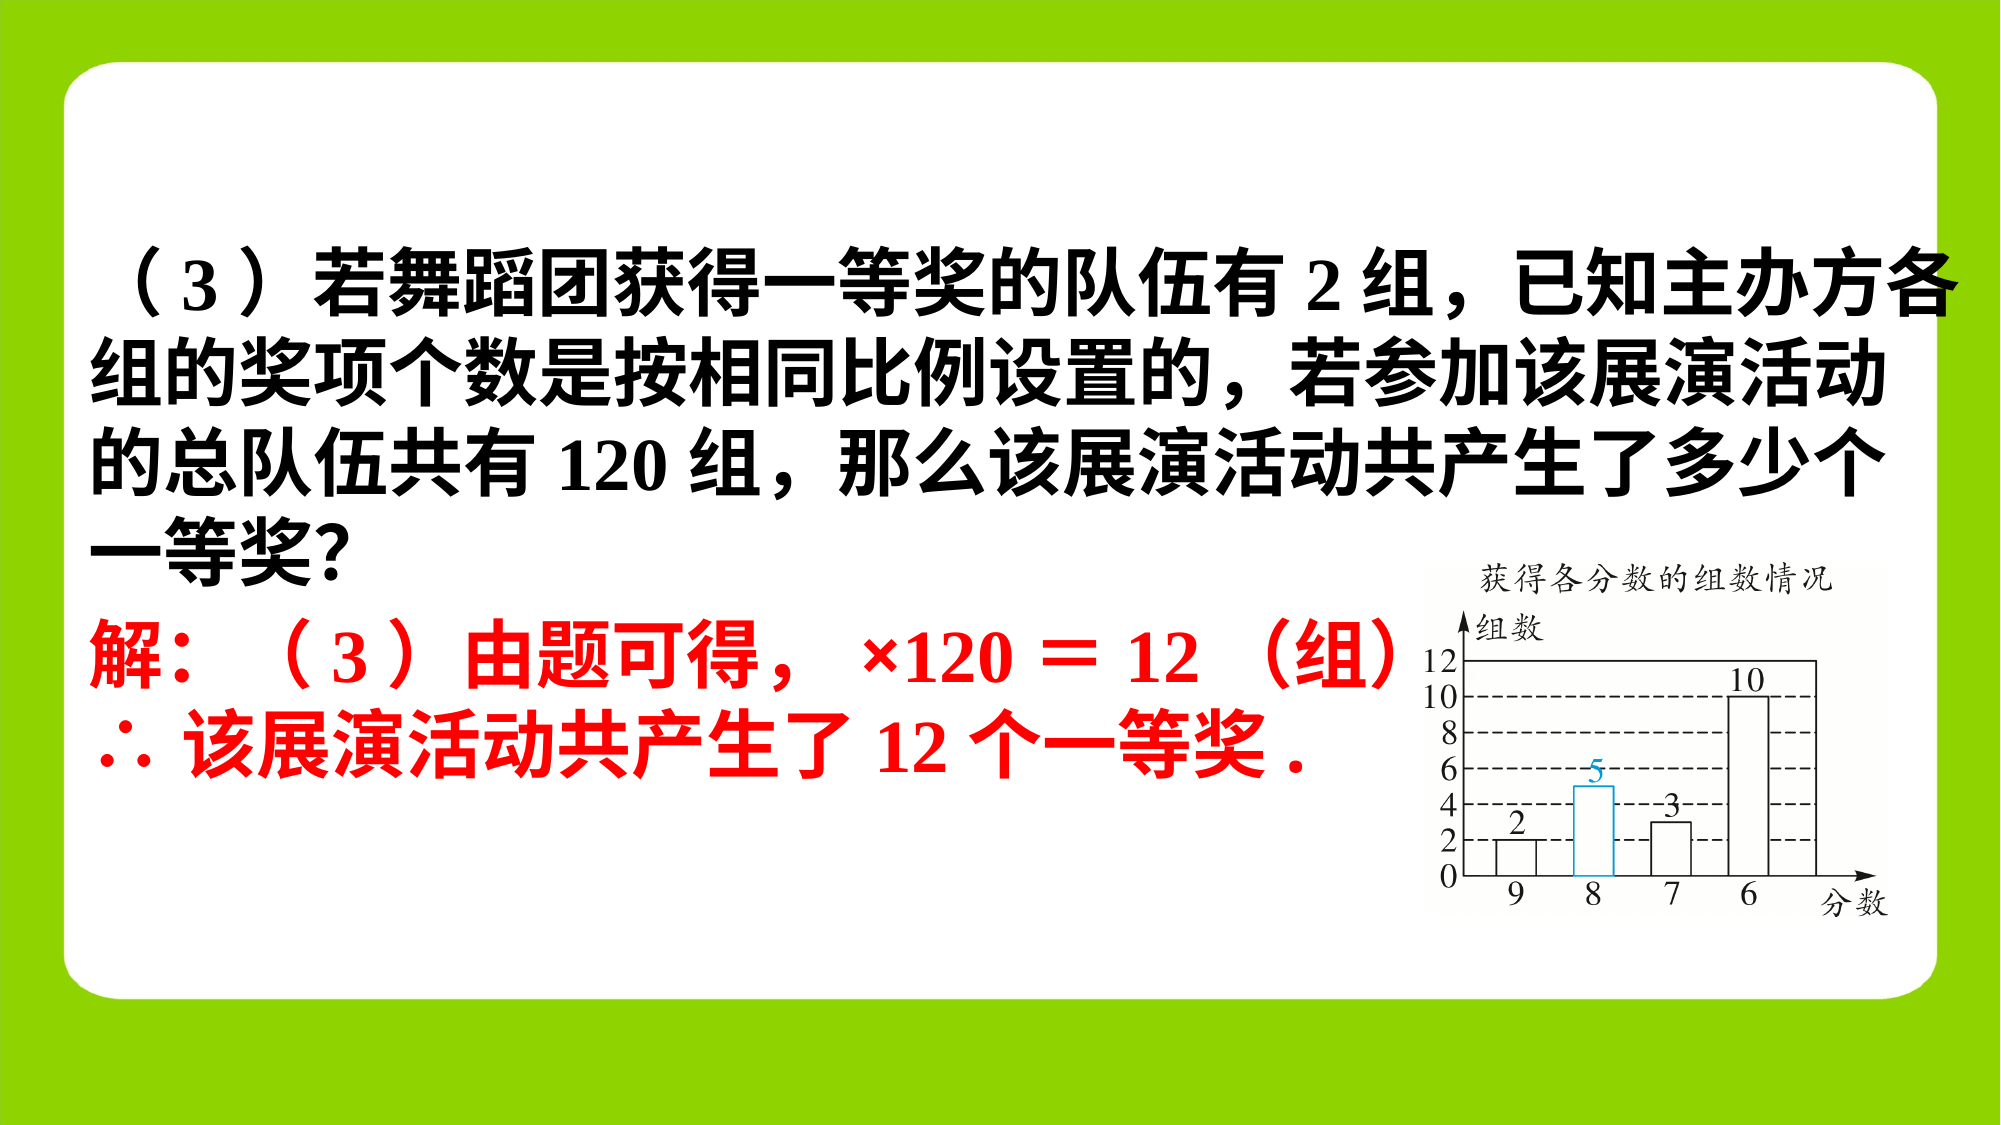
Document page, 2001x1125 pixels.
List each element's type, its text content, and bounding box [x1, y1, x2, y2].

text_box （3）若舞蹈团获得一等奖的队伍有2组，已知主办方各 组的奖项个数是按相同比例设置的，若参加该展演活动 的总队伍共有120组，那么该展演活动共产生了多少个 一等奖？ [88, 235, 1974, 600]
picture [0, 0, 2001, 1125]
